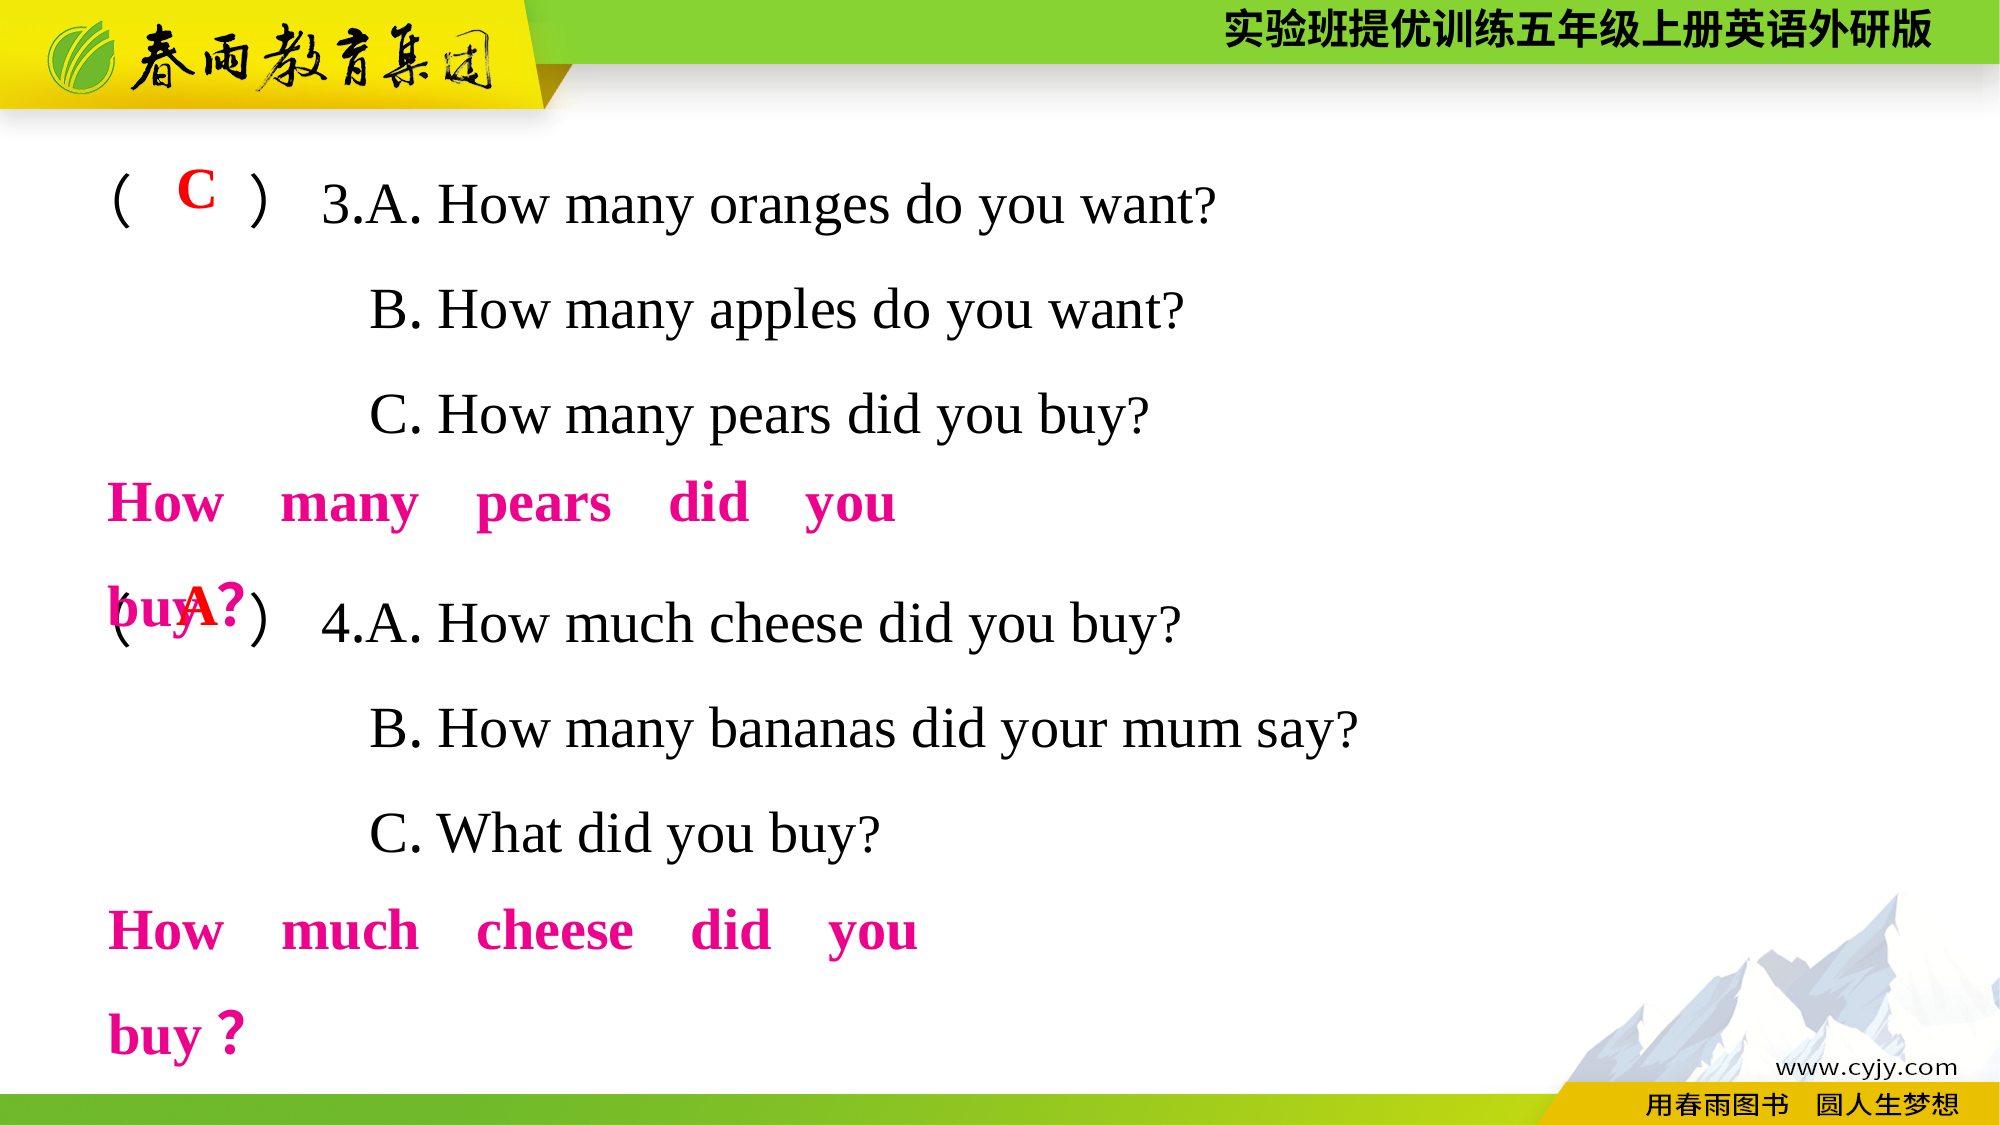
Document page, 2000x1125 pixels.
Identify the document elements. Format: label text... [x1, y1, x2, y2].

text_box How many pears did you buy？ [93, 420, 913, 541]
list （ ）3.A. How many oranges do you want? B. How many apples do you want? C. How many pears did you buy? （ ）4.A. How much cheese did you buy? B. How many bananas did your mum say? C. What did you buy? [59, 122, 1944, 867]
picture [0, 0, 2000, 1125]
text_box A [161, 559, 234, 645]
text_box How much cheese did you buy？ [93, 848, 935, 969]
text_box C [161, 142, 234, 228]
